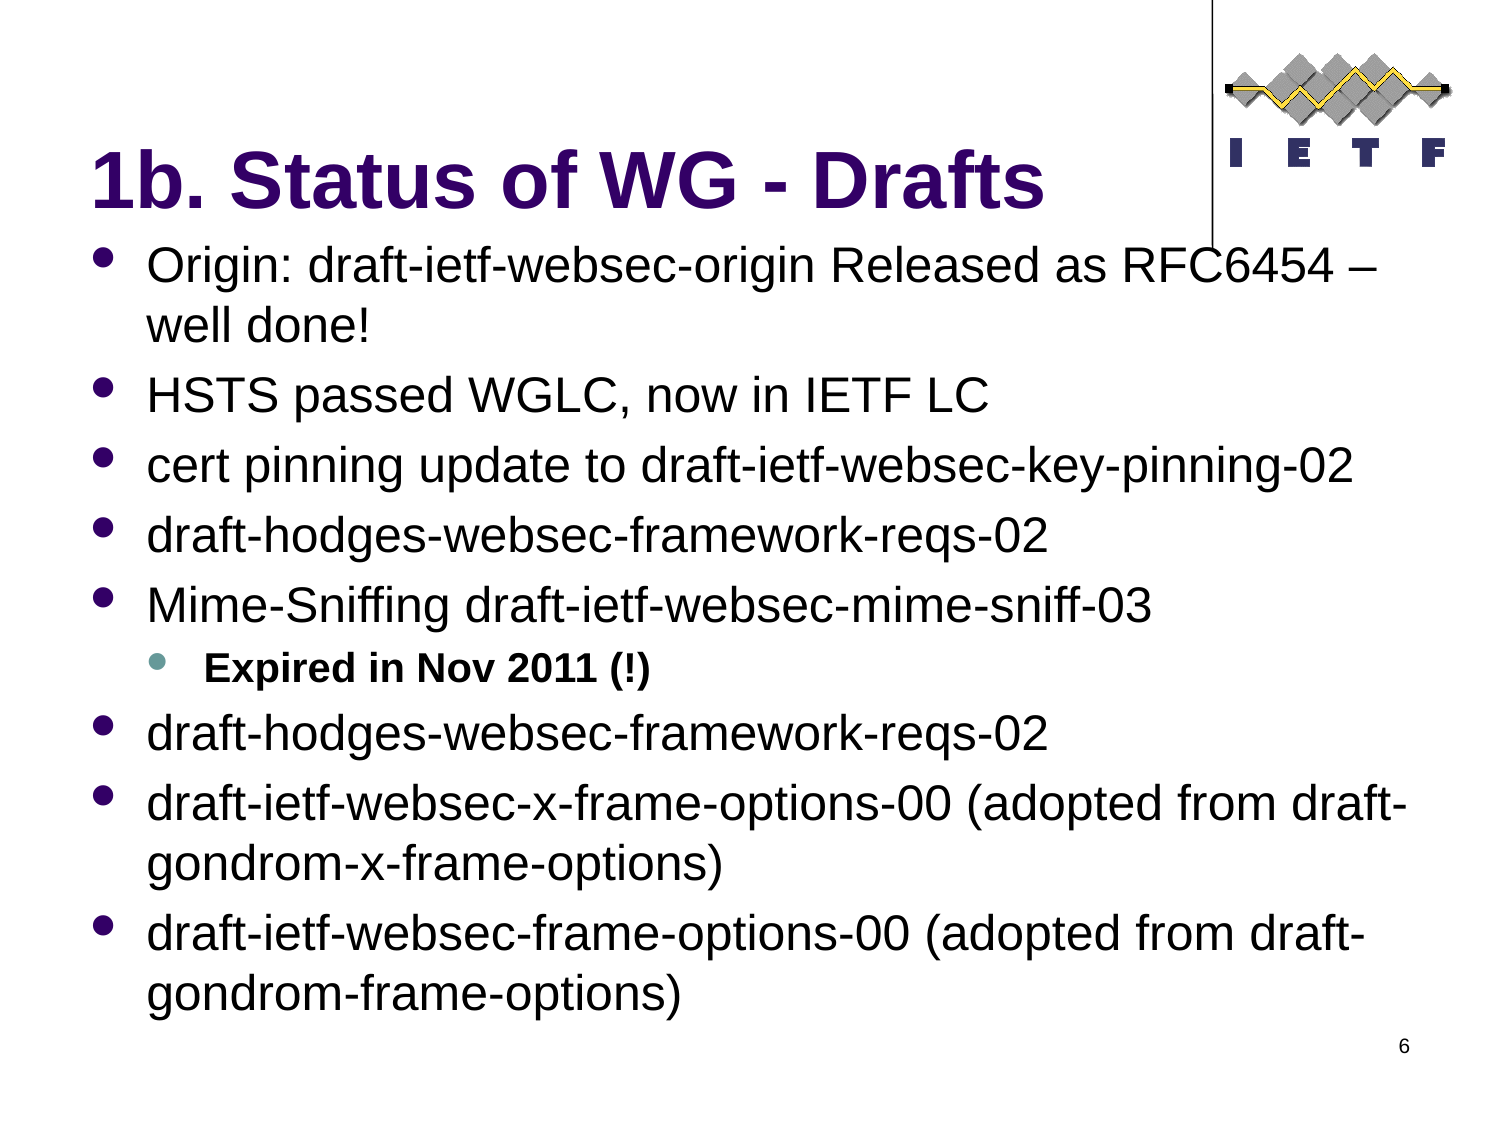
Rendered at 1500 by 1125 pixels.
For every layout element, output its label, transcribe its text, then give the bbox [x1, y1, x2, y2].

list Origin: draft-ietf-websec-origin Released as RFC6454 – well done! HSTS passed WGLC, now in IETF LC cert pinning update to draft-ietf-websec-key-pinning-02 draft-hodges-websec-framework-reqs-02 Mime-Sniffing draft-ietf-websec-mime-sniff-03 Expired in Nov 2011 (!) draft-hodges-websec-framework-reqs-02 draft-ietf-websec-x-frame-options-00 (adopted from draft-gondrom-x-frame-options) draft-ietf-websec-frame-options-00 (adopted from draft-gondrom-frame-options) [74, 224, 1426, 1069]
slide_number 6 [1074, 1024, 1426, 1101]
picture [1212, 37, 1463, 181]
title 1b. Status of WG - Drafts [74, 19, 1201, 224]
